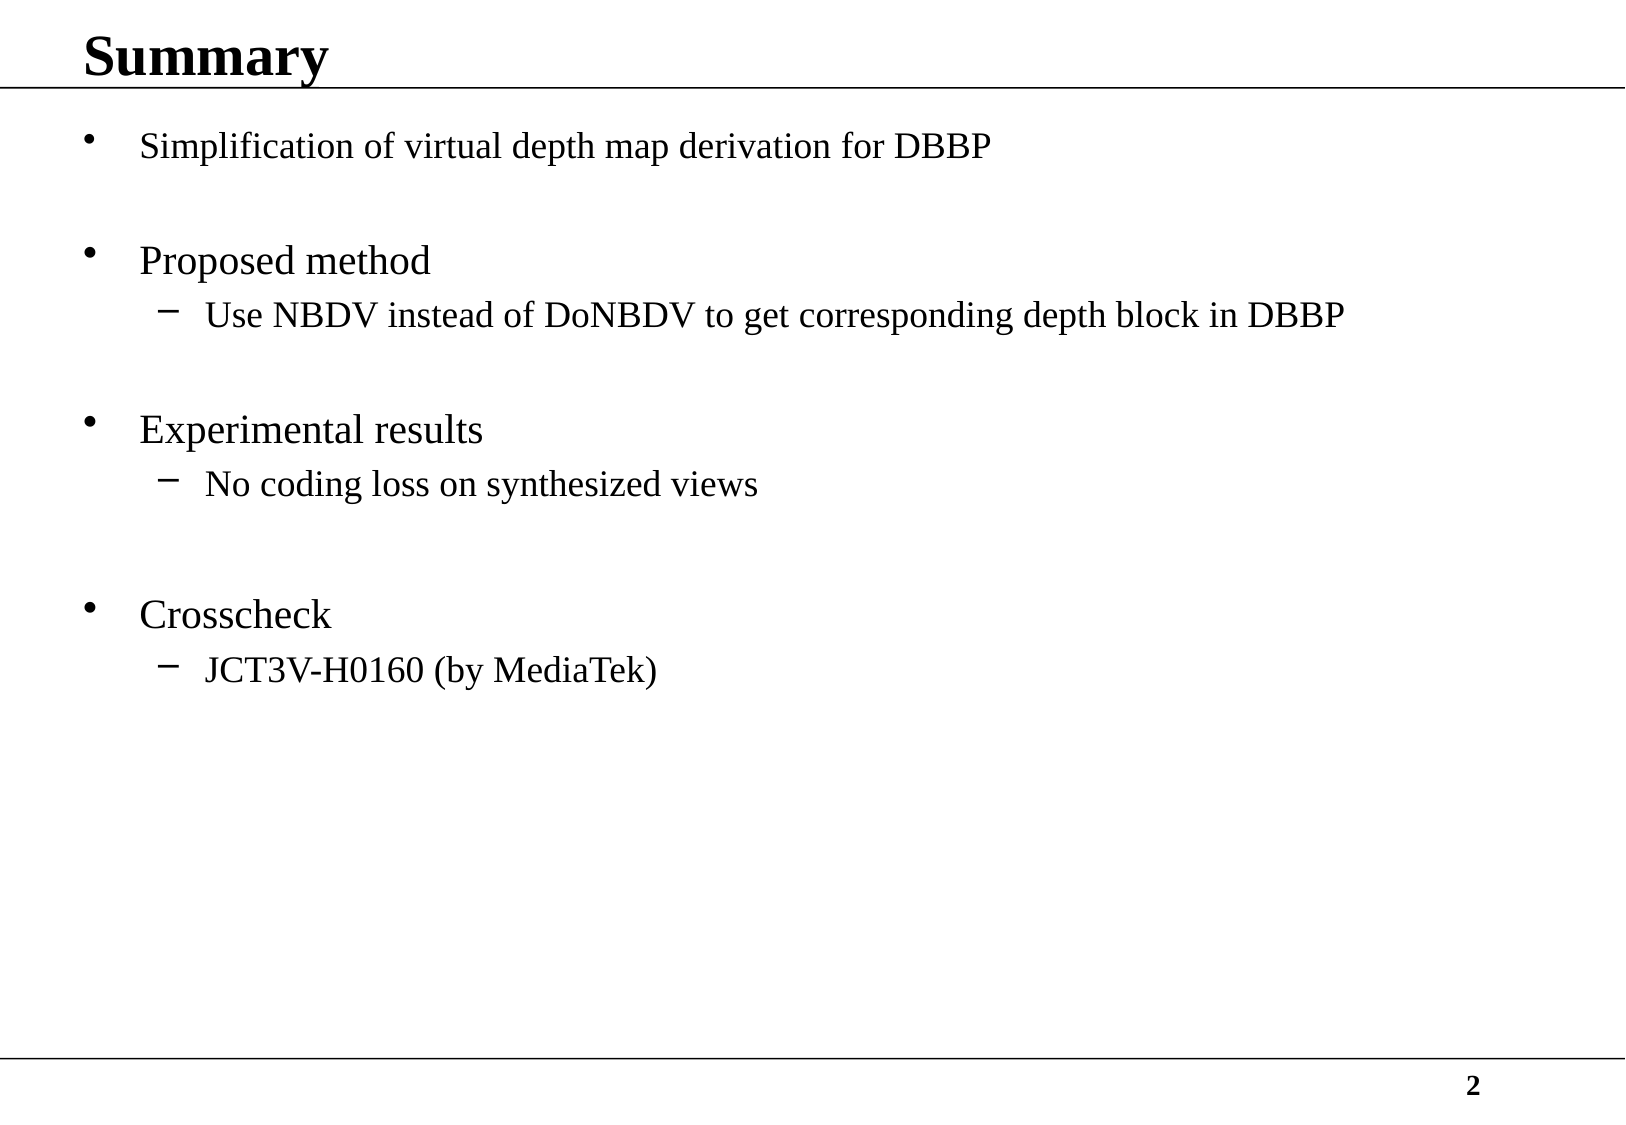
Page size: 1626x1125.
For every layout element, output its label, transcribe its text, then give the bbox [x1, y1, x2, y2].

slide_number 2 [1403, 1058, 1544, 1106]
list Simplification of virtual depth map derivation for DBBP Proposed method Use NBDV instead of DoNBDV to get corresponding depth block in DBBP Experimental results No coding loss on synthesized views Crosscheck JCT3V-H0160 (by MediaTek) [68, 113, 1544, 1005]
title Summary [68, 9, 1484, 94]
